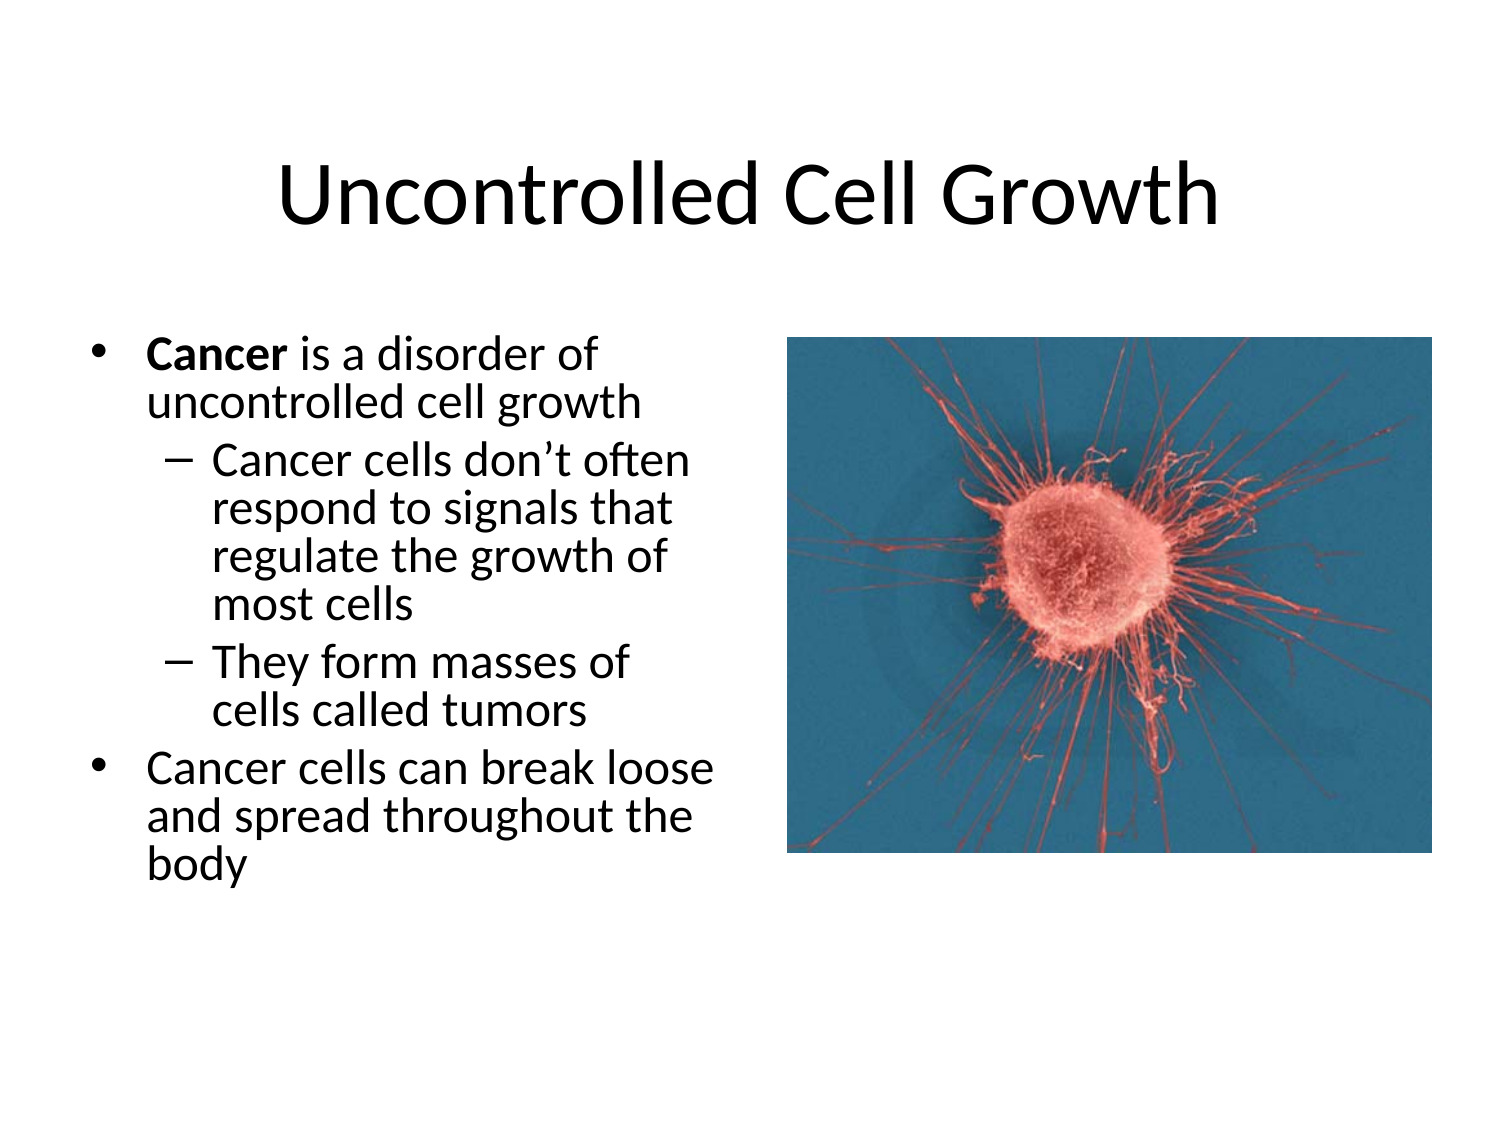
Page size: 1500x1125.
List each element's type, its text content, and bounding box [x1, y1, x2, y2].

title Uncontrolled Cell Growth [75, 75, 1425, 300]
list Cancer is a disorder of uncontrolled cell growth Cancer cells don’t often respond to signals that regulate the growth of most cells They form masses of cells called tumors Cancer cells can break loose and spread throughout the body [75, 324, 738, 963]
picture [787, 337, 1432, 853]
